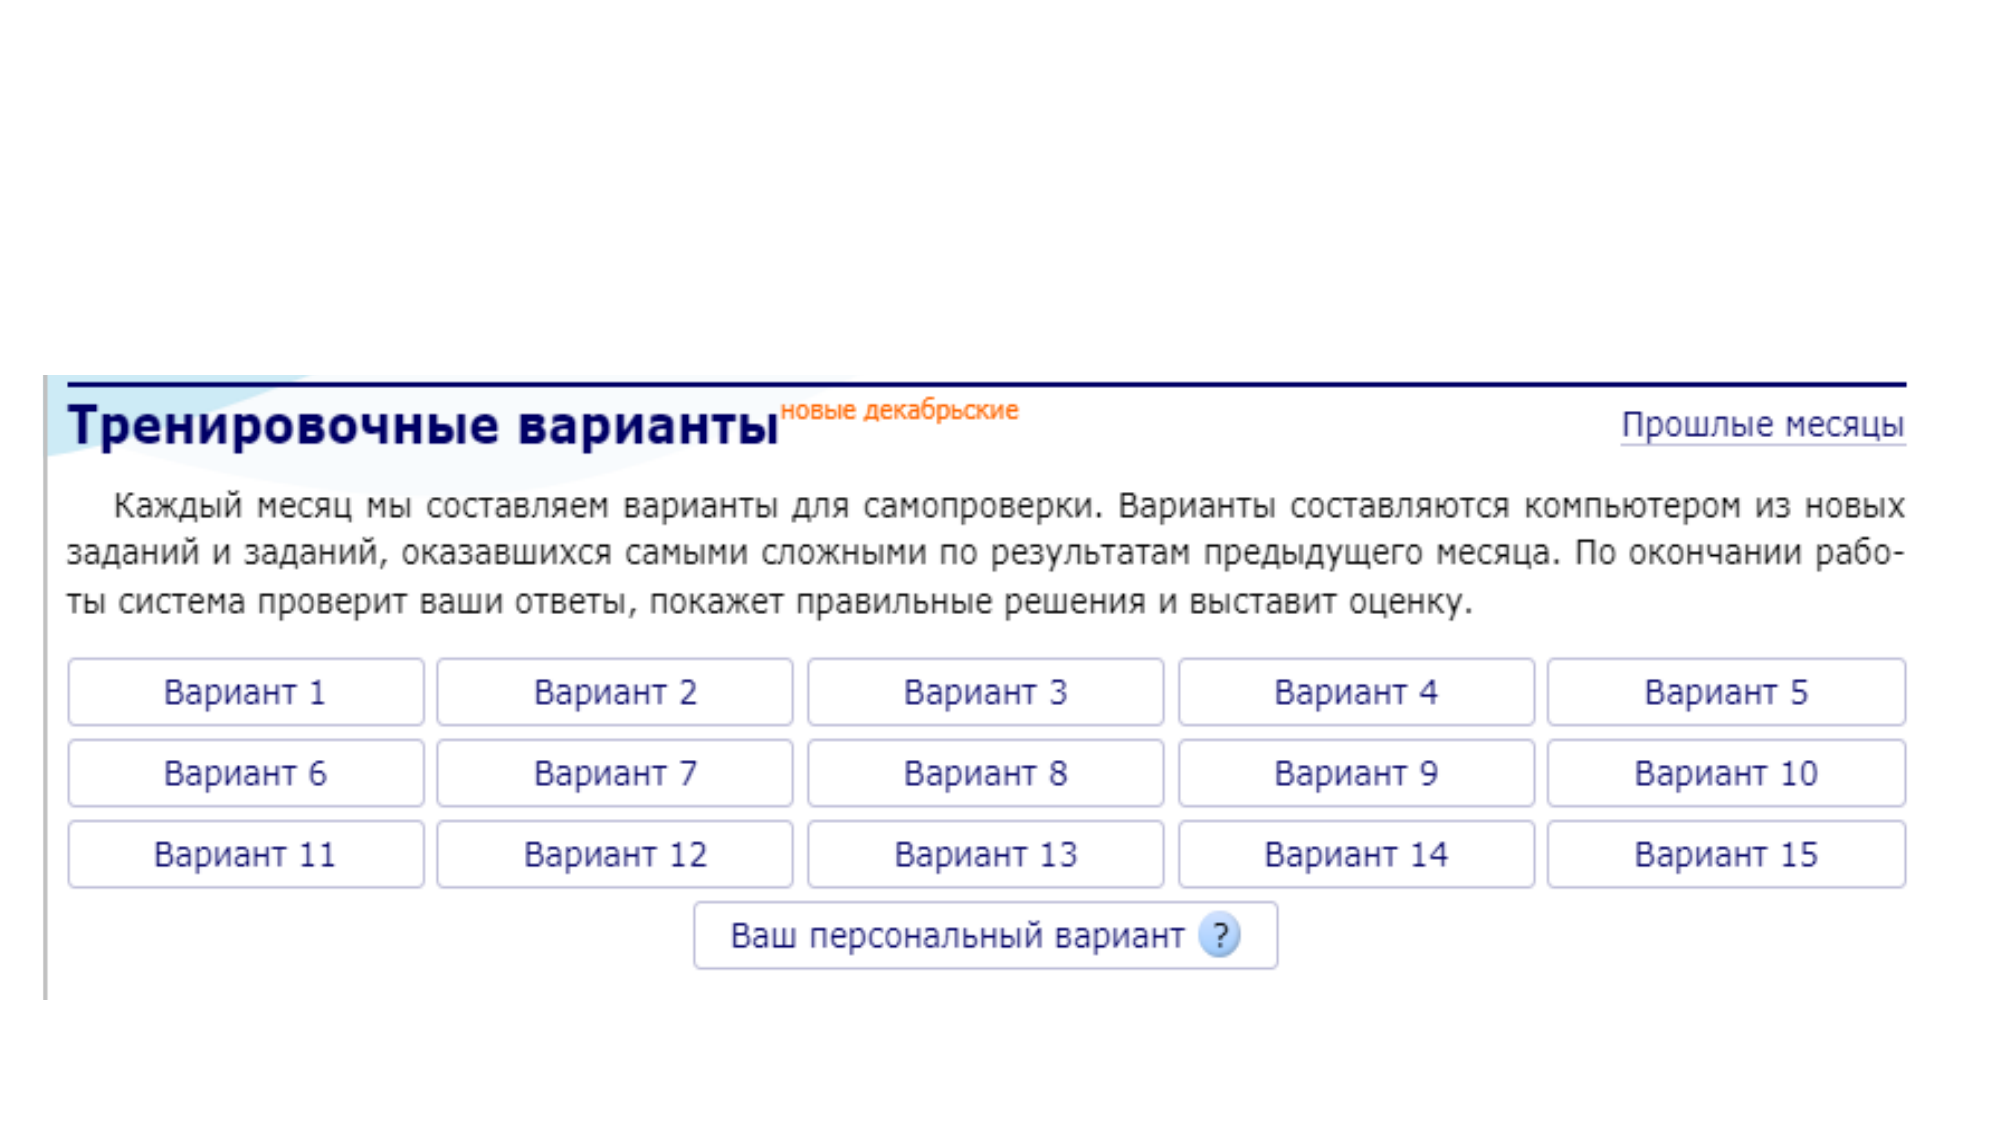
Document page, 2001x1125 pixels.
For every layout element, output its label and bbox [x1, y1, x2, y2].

list [42, 374, 1972, 1000]
